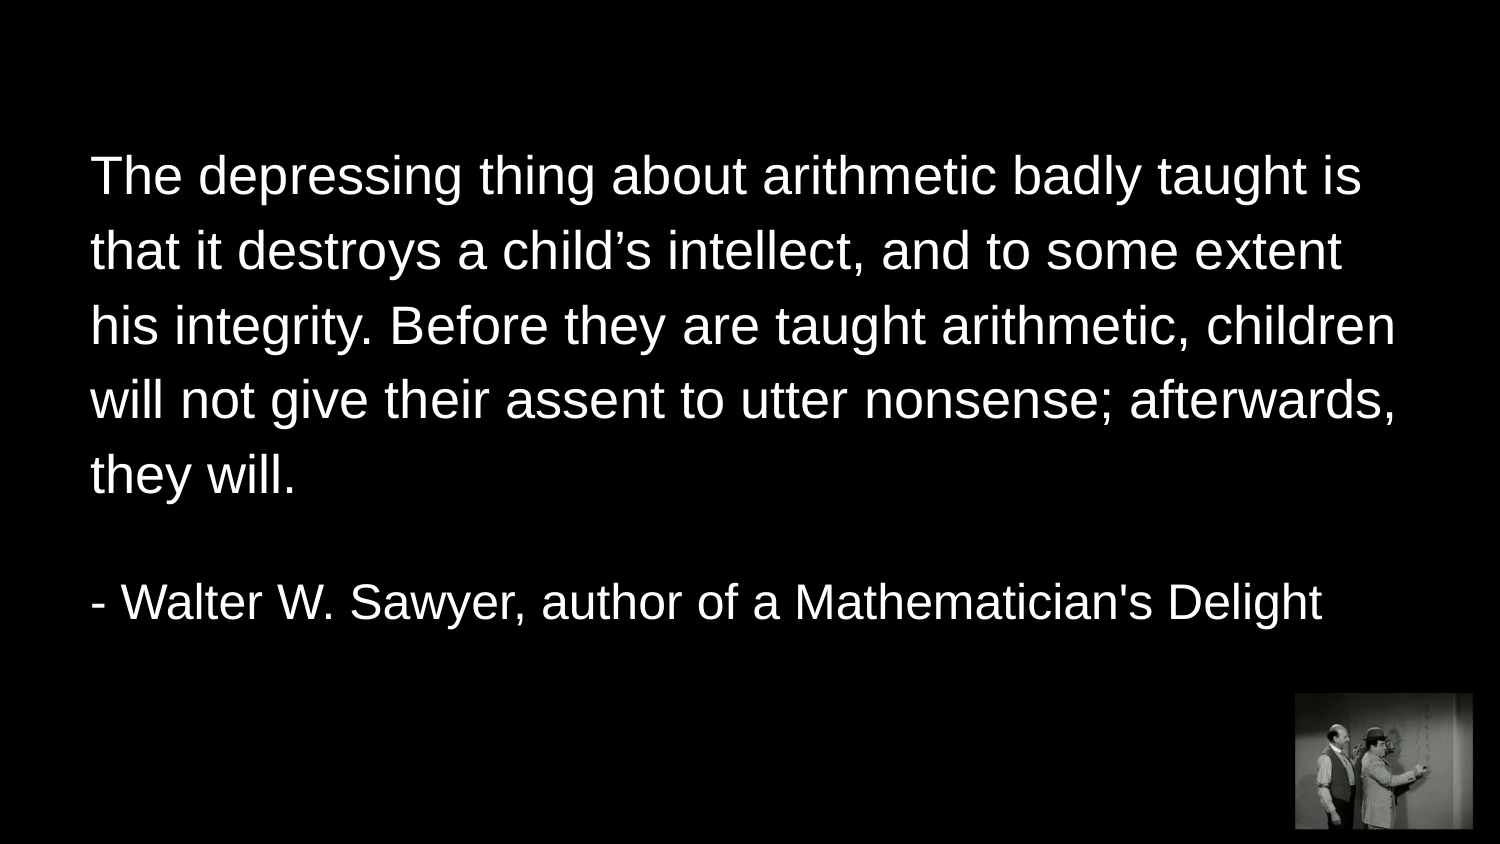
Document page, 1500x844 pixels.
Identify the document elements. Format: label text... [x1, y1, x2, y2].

list The depressing thing about arithmetic badly taught is that it destroys a child’s intellect, and to some extent his integrity. Before they are taught arithmetic, children will not give their assent to utter nonsense; afterwards, they will. - Walter W. Sawyer, author of a Mathematician's Delight [75, 115, 1425, 813]
text_box [1295, 693, 1477, 830]
